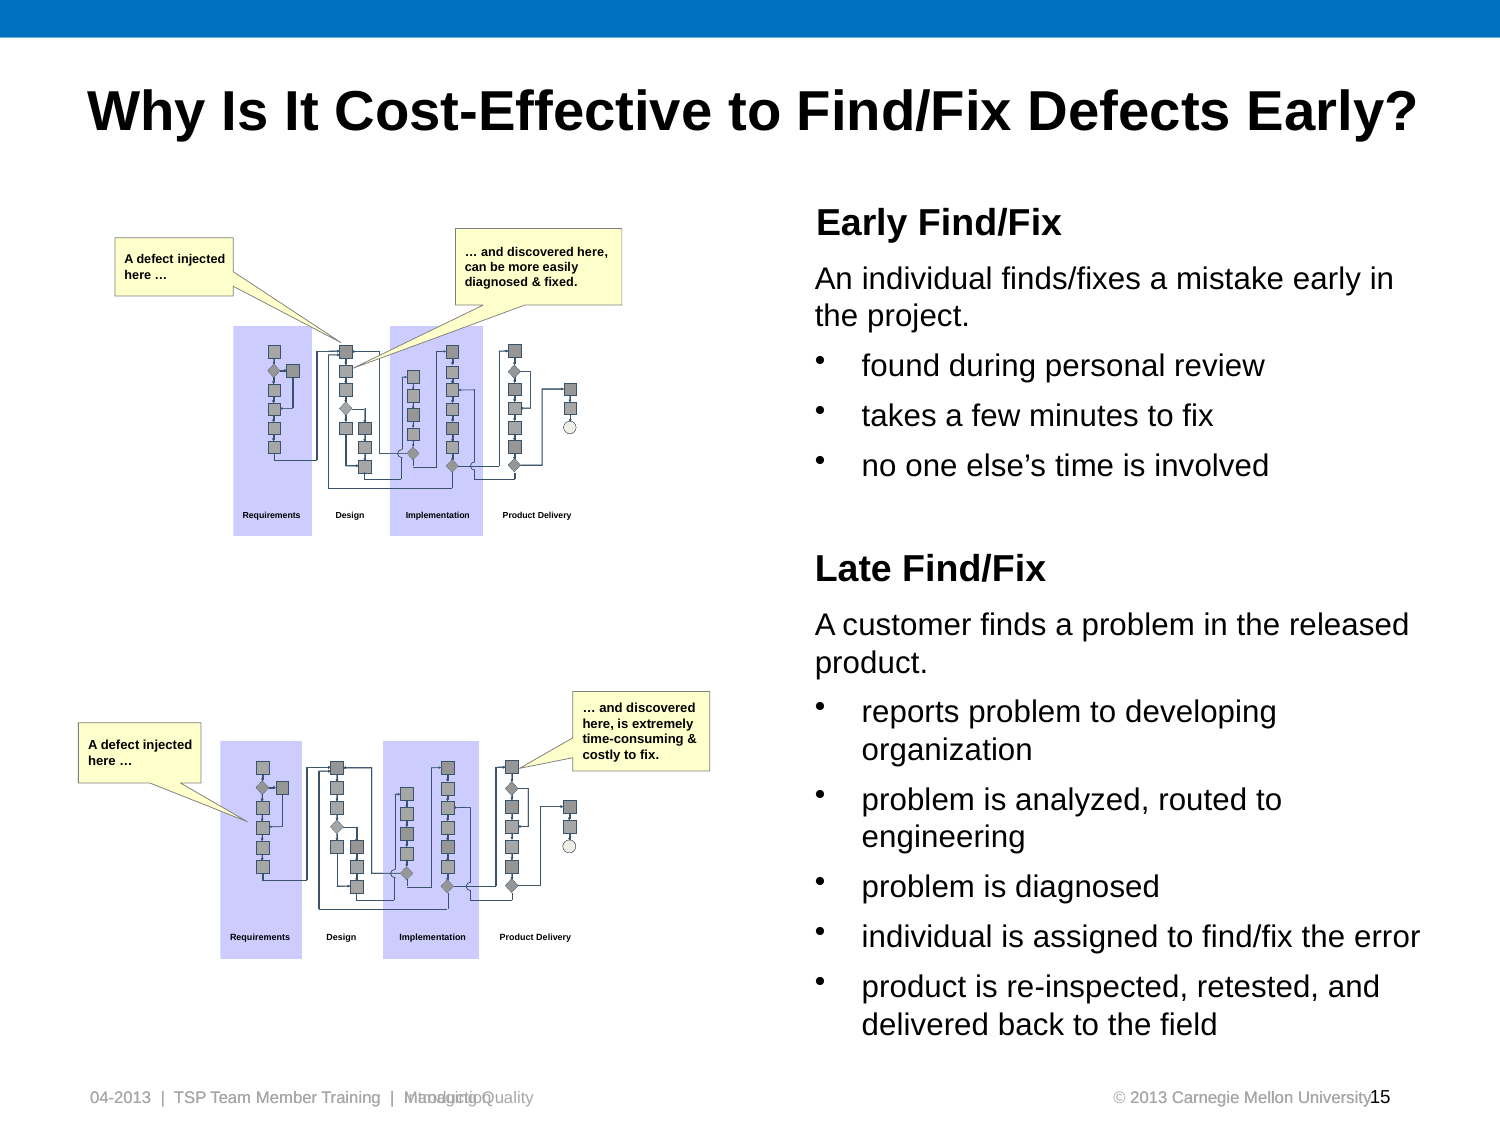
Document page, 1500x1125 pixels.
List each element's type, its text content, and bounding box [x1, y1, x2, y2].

picture [77, 690, 711, 960]
picture [114, 227, 623, 537]
title Why Is It Cost-Effective to Find/Fix Defects Early? [87, 87, 1439, 226]
text_box An individual finds/fixes a mistake early in the project. found during personal review takes a few minutes to fix no one else’s time is involved [799, 250, 1422, 490]
text_box A customer finds a problem in the released product. reports problem to developing organization problem is analyzed, routed to engineering problem is diagnosed individual is assigned to find/fix the error product is re-inspected, retested, and delivered back to the field [799, 596, 1453, 1049]
text_box Early Find/Fix [801, 190, 1078, 250]
text_box Late Find/Fix [800, 536, 1077, 596]
